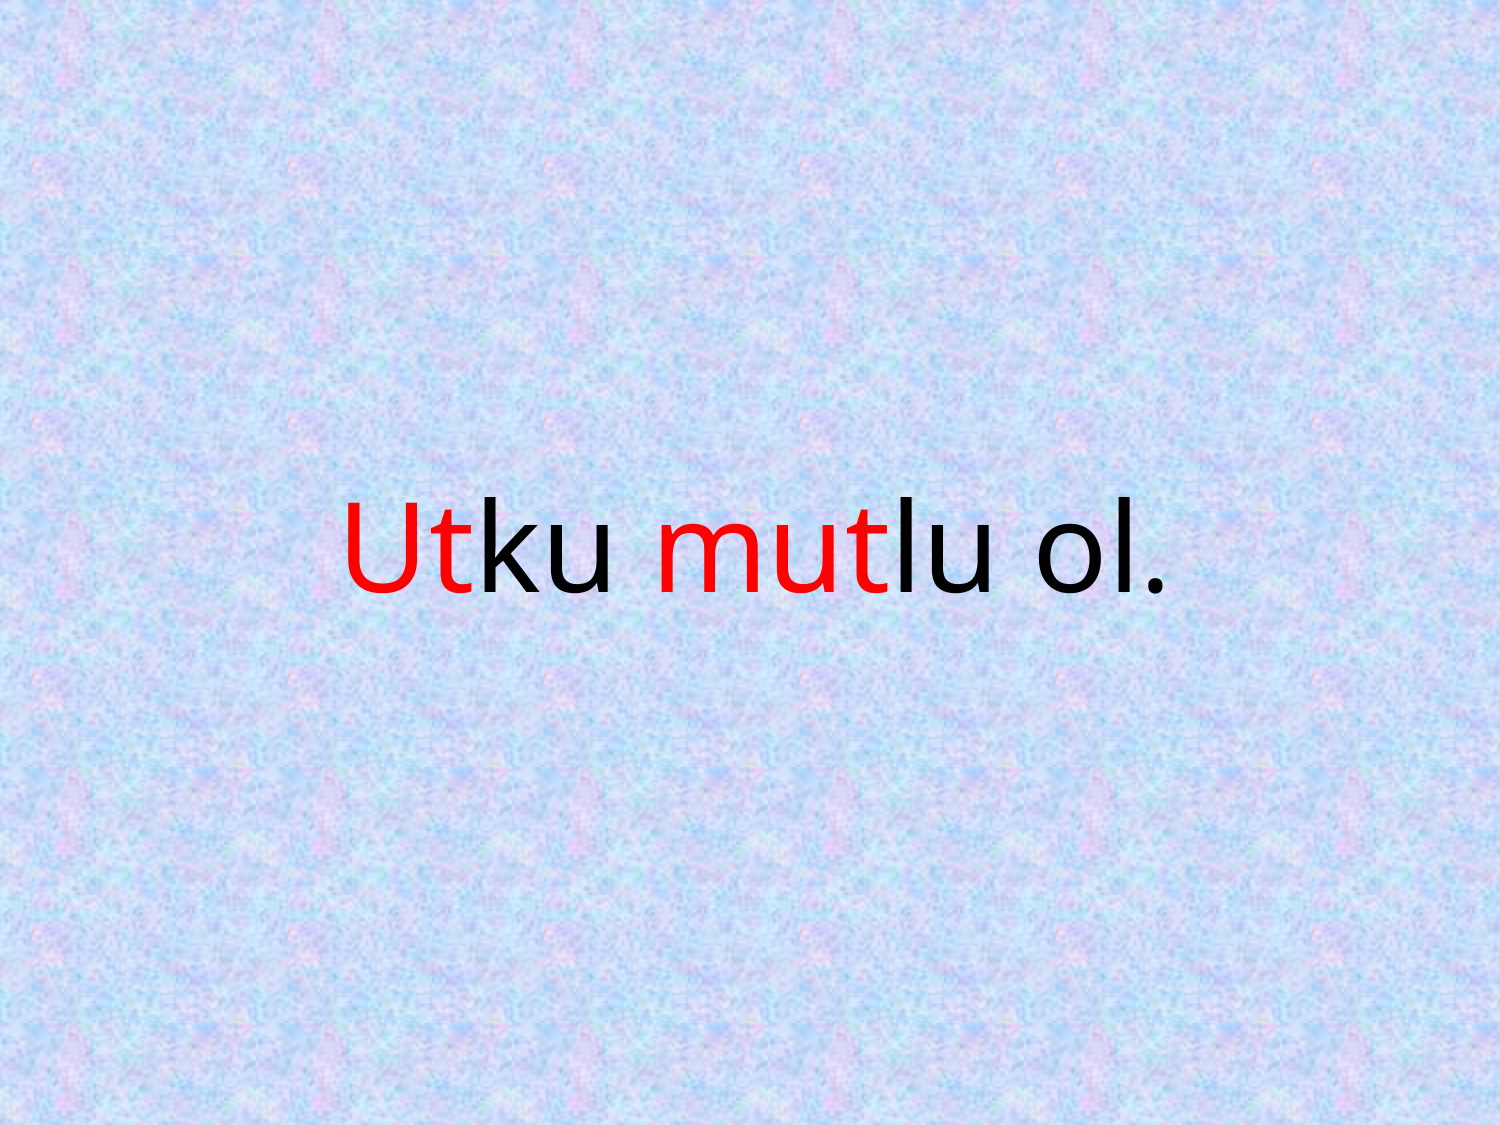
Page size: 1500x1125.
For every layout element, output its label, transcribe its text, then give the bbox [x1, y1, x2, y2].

picture [0, 0, 1500, 1125]
title Utku mutlu ol. [117, 421, 1393, 663]
